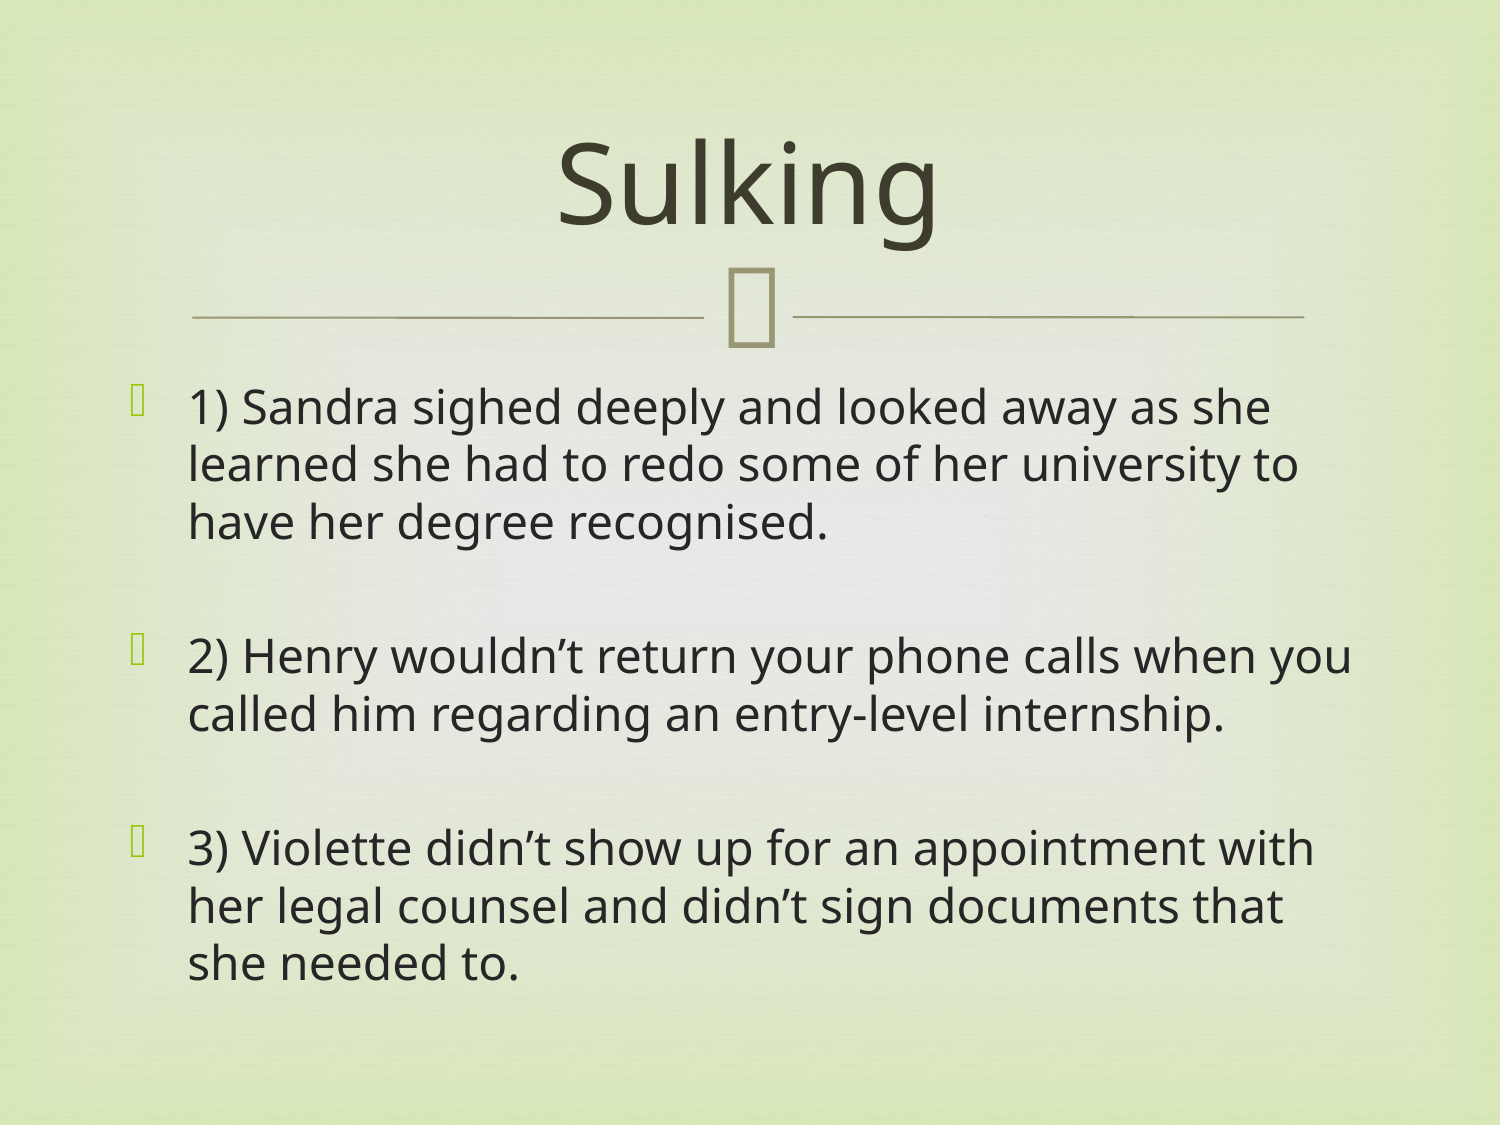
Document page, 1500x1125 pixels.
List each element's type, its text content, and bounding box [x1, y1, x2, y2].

title Sulking [112, 93, 1386, 267]
list 1) Sandra sighed deeply and looked away as she learned she had to redo some of her university to have her degree recognised. 2) Henry wouldn’t return your phone calls when you called him regarding an entry-level internship. 3) Violette didn’t show up for an appointment with her legal counsel and didn’t sign documents that she needed to. [114, 368, 1386, 1005]
